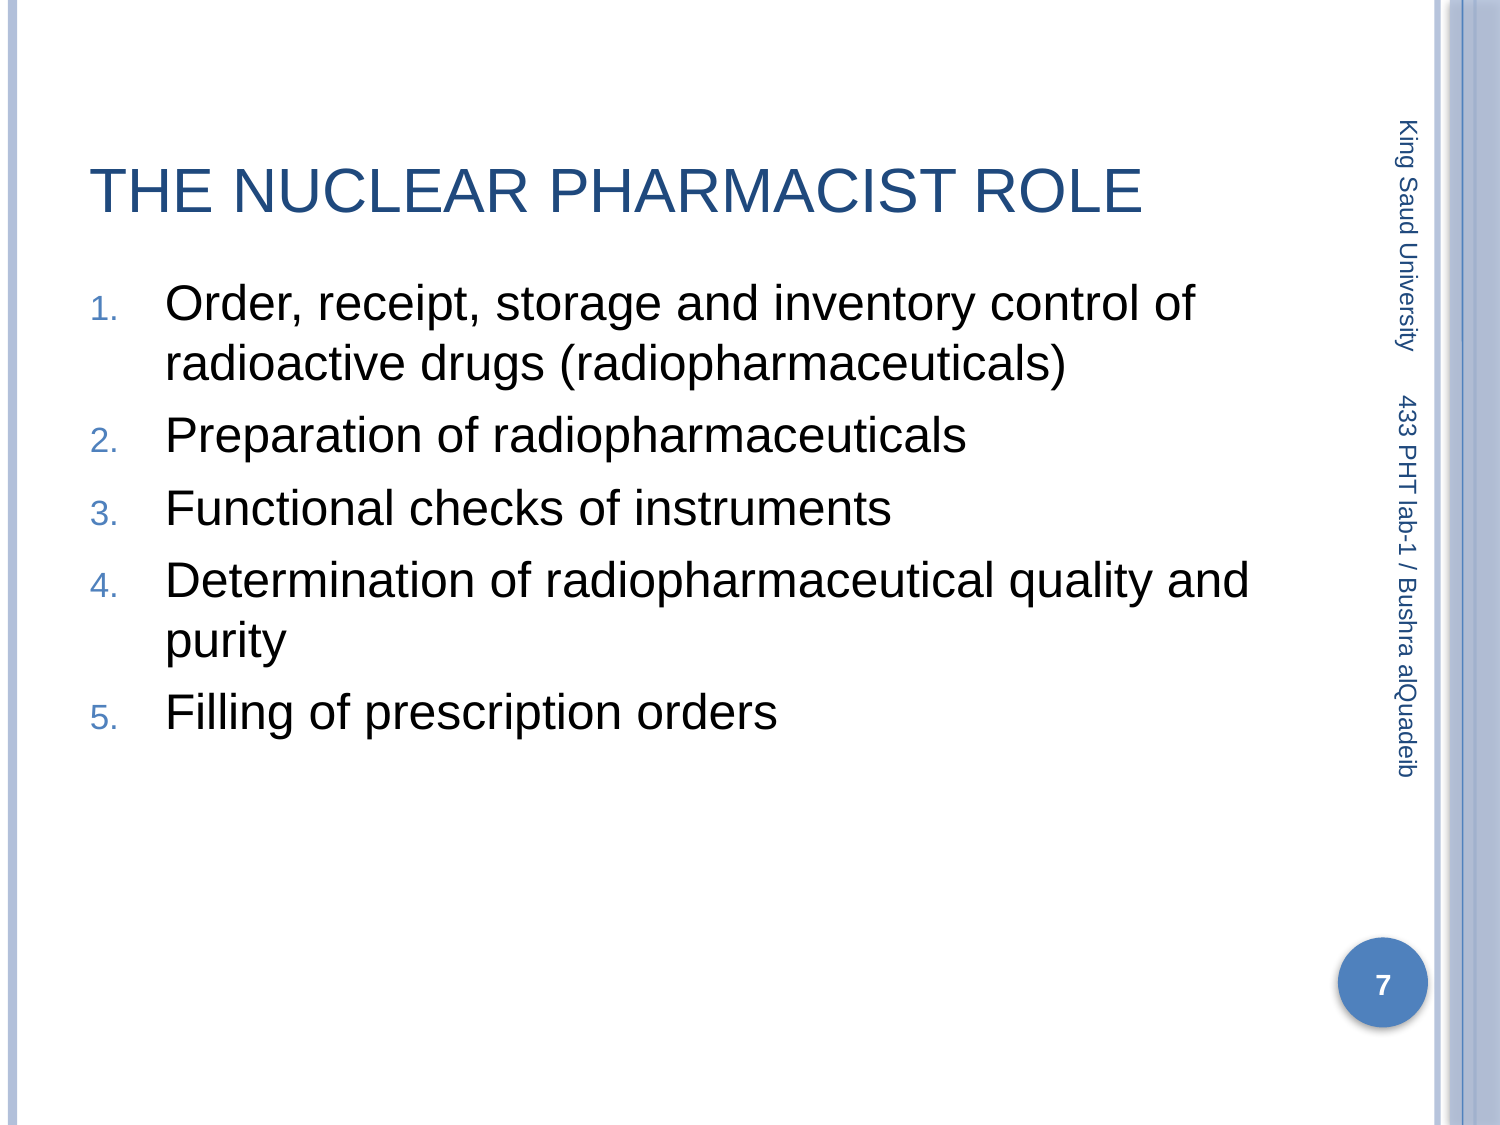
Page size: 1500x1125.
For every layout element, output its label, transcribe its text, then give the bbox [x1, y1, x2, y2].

slide_number King Saud University [1378, 43, 1442, 374]
list Order, receipt, storage and inventory control of radioactive drugs (radiopharmaceuticals) Preparation of radiopharmaceuticals Functional checks of instruments Determination of radiopharmaceutical quality and purity Filling of prescription orders [75, 262, 1300, 1062]
footer 433 PHT lab-1 / Bushra alQuadeib [1379, 380, 1440, 906]
slide_number 7 [1333, 940, 1434, 1027]
title The Nuclear Pharmacist Role [75, 45, 1300, 233]
